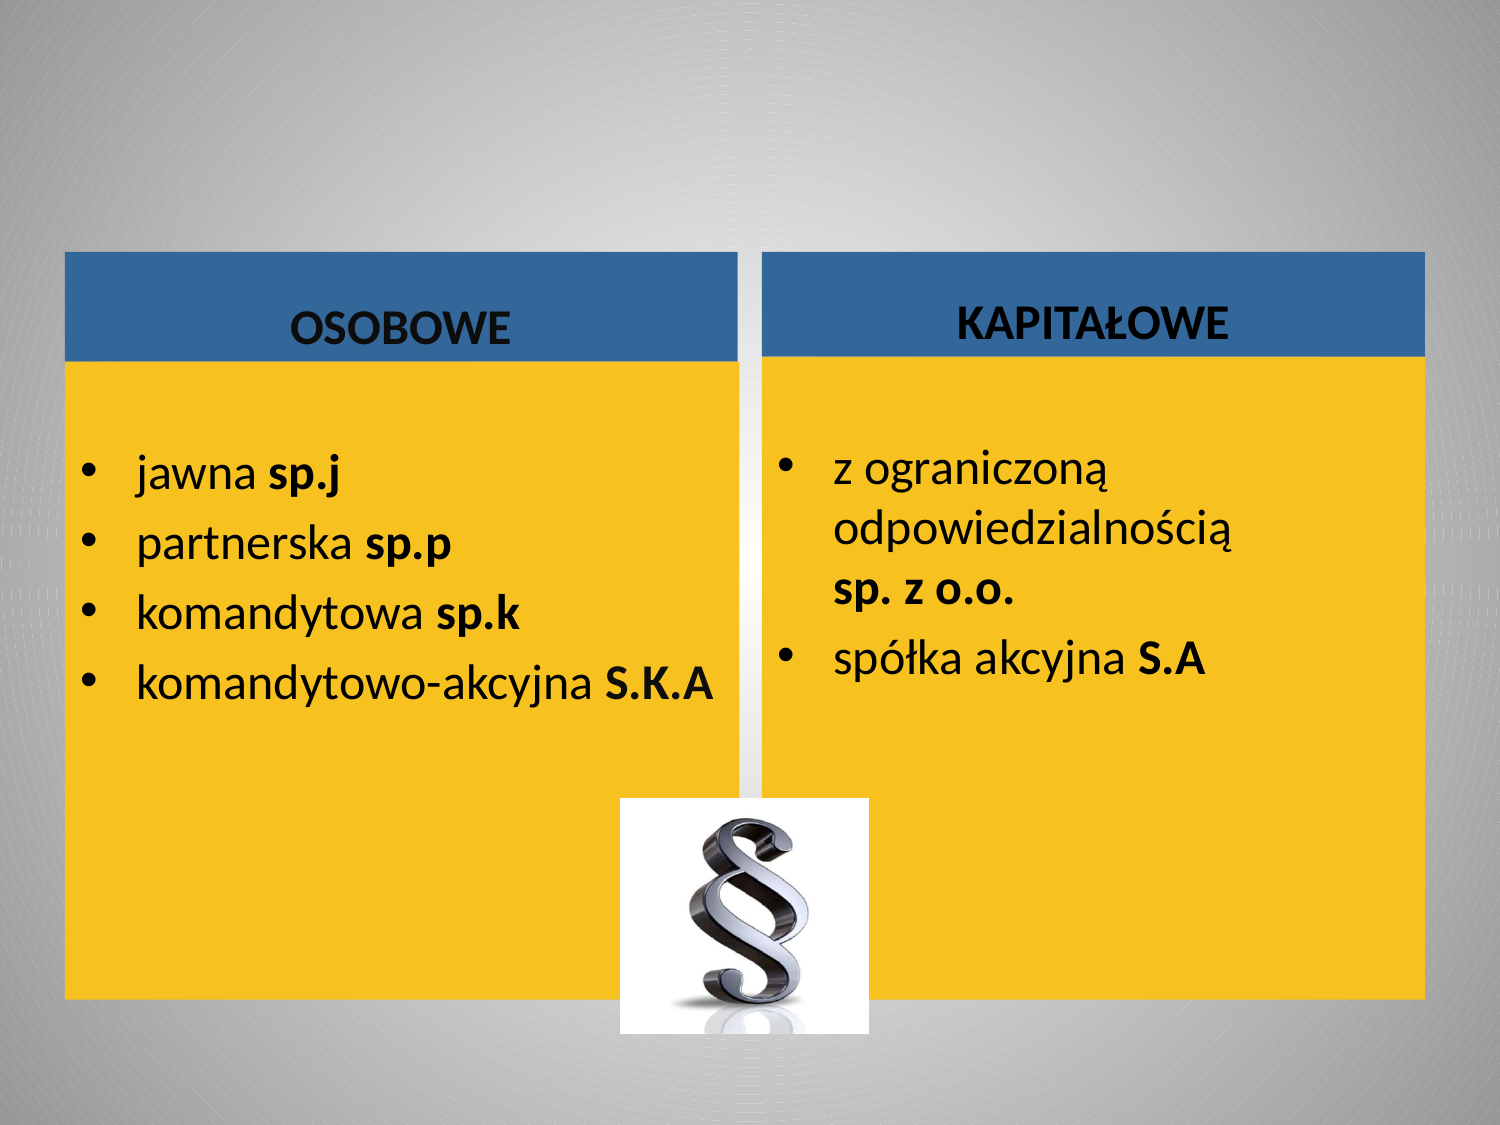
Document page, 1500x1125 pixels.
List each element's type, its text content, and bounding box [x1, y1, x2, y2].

picture [619, 798, 869, 1034]
list jawna sp.j partnerska sp.p komandytowa sp.k komandytowo-akcyjna S.K.A [64, 361, 740, 1000]
list z ograniczoną odpowiedzialnością sp. z o.o. spółka akcyjna S.A [761, 356, 1425, 1000]
list KAPITAŁOWE [761, 251, 1425, 356]
list OSOBOWE [64, 251, 738, 361]
